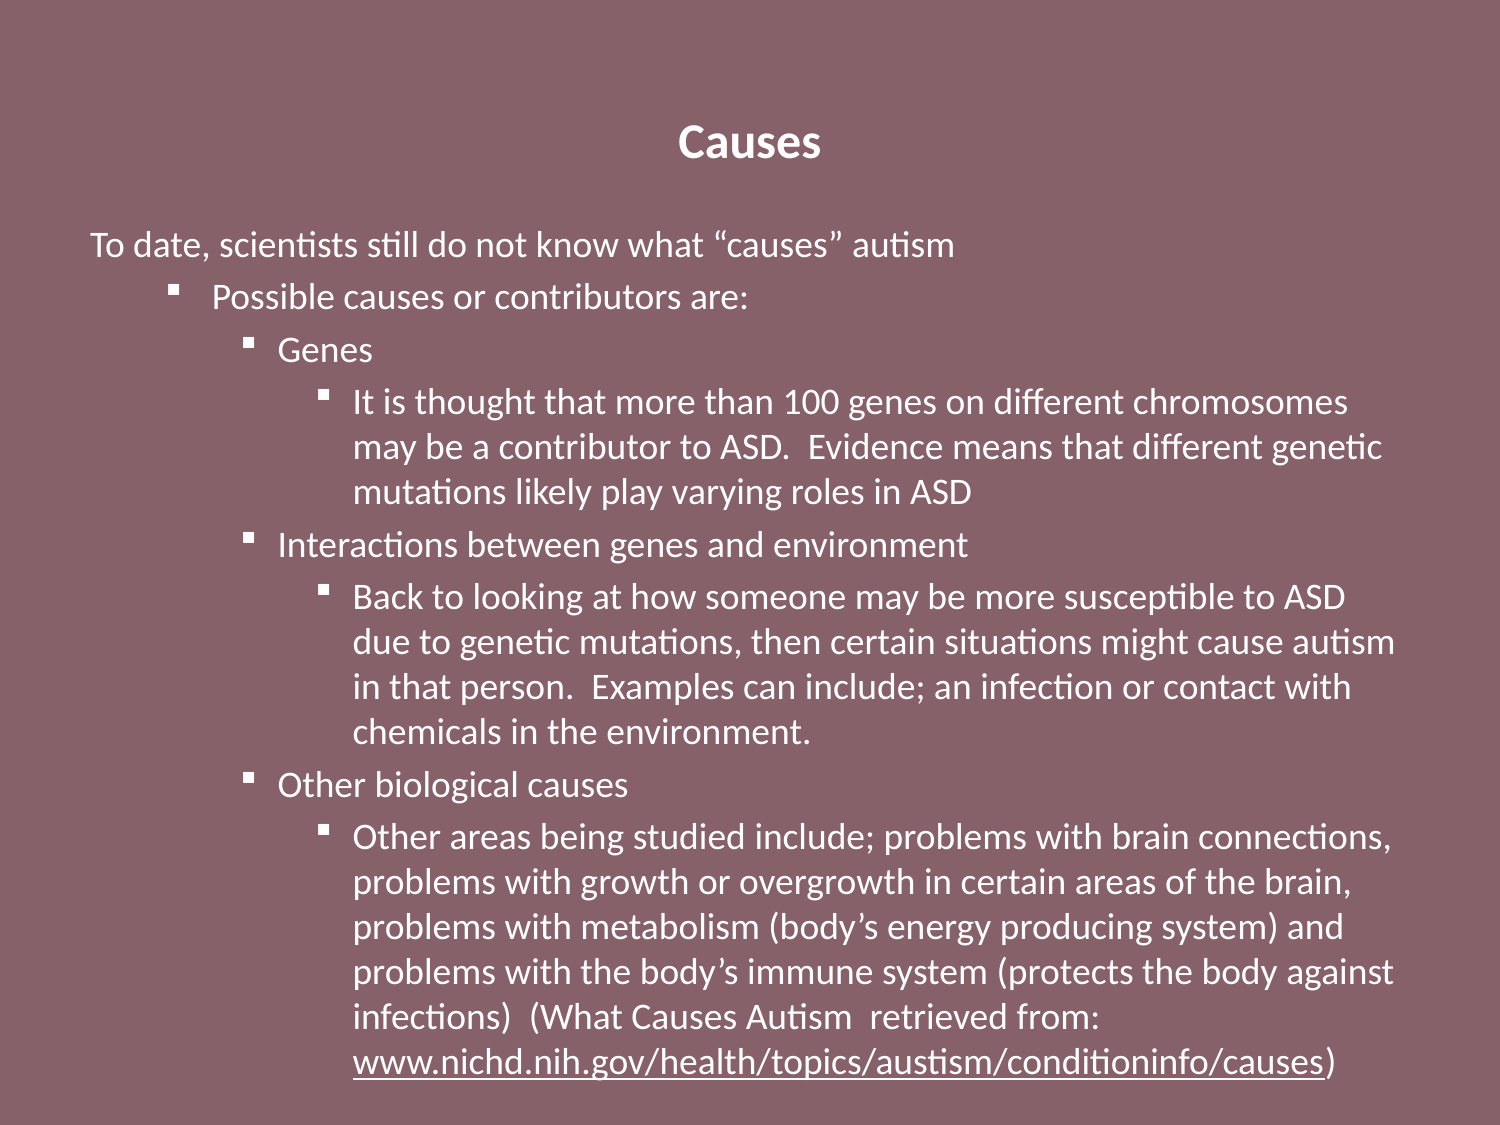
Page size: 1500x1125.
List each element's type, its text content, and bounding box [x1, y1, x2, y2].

list To date, scientists still do not know what “causes” autism Possible causes or contributors are: Genes It is thought that more than 100 genes on different chromosomes may be a contributor to ASD. Evidence means that different genetic mutations likely play varying roles in ASD Interactions between genes and environment Back to looking at how someone may be more susceptible to ASD due to genetic mutations, then certain situations might cause autism in that person. Examples can include; an infection or contact with chemicals in the environment. Other biological causes Other areas being studied include; problems with brain connections, problems with growth or overgrowth in certain areas of the brain, problems with metabolism (body’s energy producing system) and problems with the body’s immune system (protects the body against infections) (What Causes Autism retrieved from: www.nichd.nih.gov/health/topics/austism/conditioninfo/causes) [75, 212, 1425, 1063]
title Causes [75, 45, 1425, 212]
